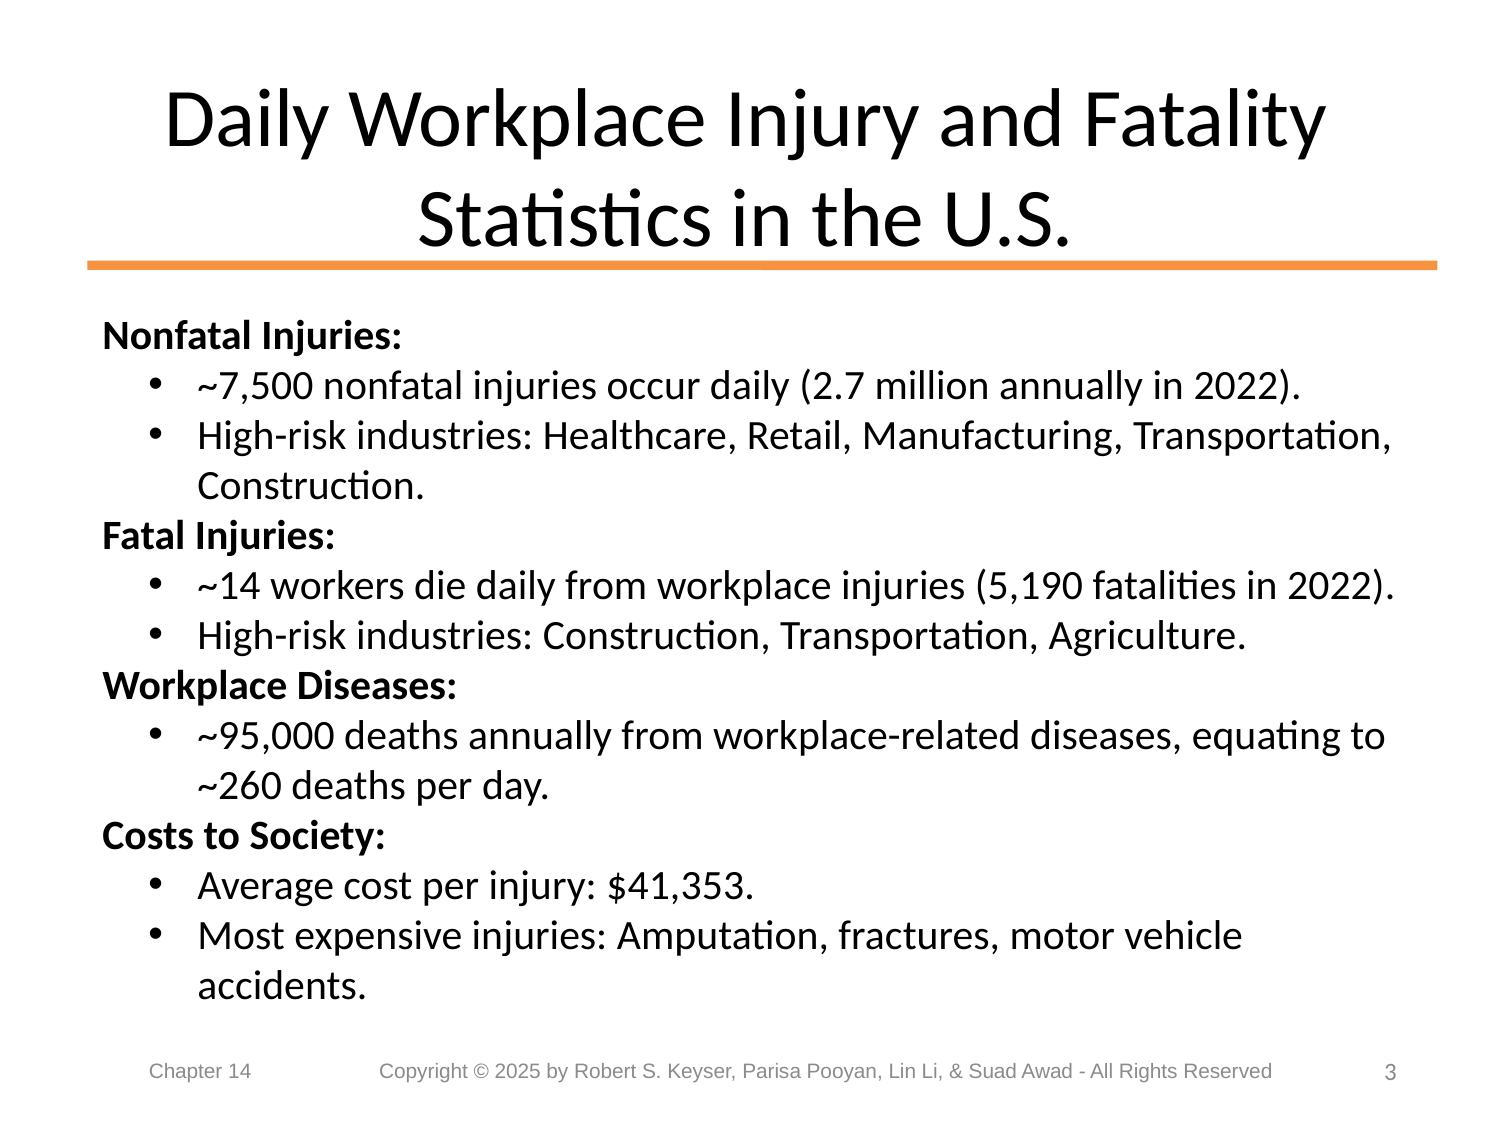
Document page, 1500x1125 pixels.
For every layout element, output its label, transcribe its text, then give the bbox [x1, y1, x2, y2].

text_box Nonfatal Injuries: ~7,500 nonfatal injuries occur daily (2.7 million annually in 2022). High-risk industries: Healthcare, Retail, Manufacturing, Transportation, Construction. Fatal Injuries: ~14 workers die daily from workplace injuries (5,190 fatalities in 2022). High-risk industries: Construction, Transportation, Agriculture. Workplace Diseases: ~95,000 deaths annually from workplace-related diseases, equating to ~260 deaths per day. Costs to Society: Average cost per injury: $41,353. Most expensive injuries: Amputation, fractures, motor vehicle accidents. [87, 300, 1438, 1016]
title Daily Workplace Injury and Fatality Statistics in the U.S. [70, 61, 1420, 264]
text_box Chapter 14 Copyright © 2025 by Robert S. Keyser, Parisa Pooyan, Lin Li, & Suad Awad - All Rights Reserved [87, 1057, 1334, 1083]
text_box 3 [1377, 1054, 1419, 1086]
